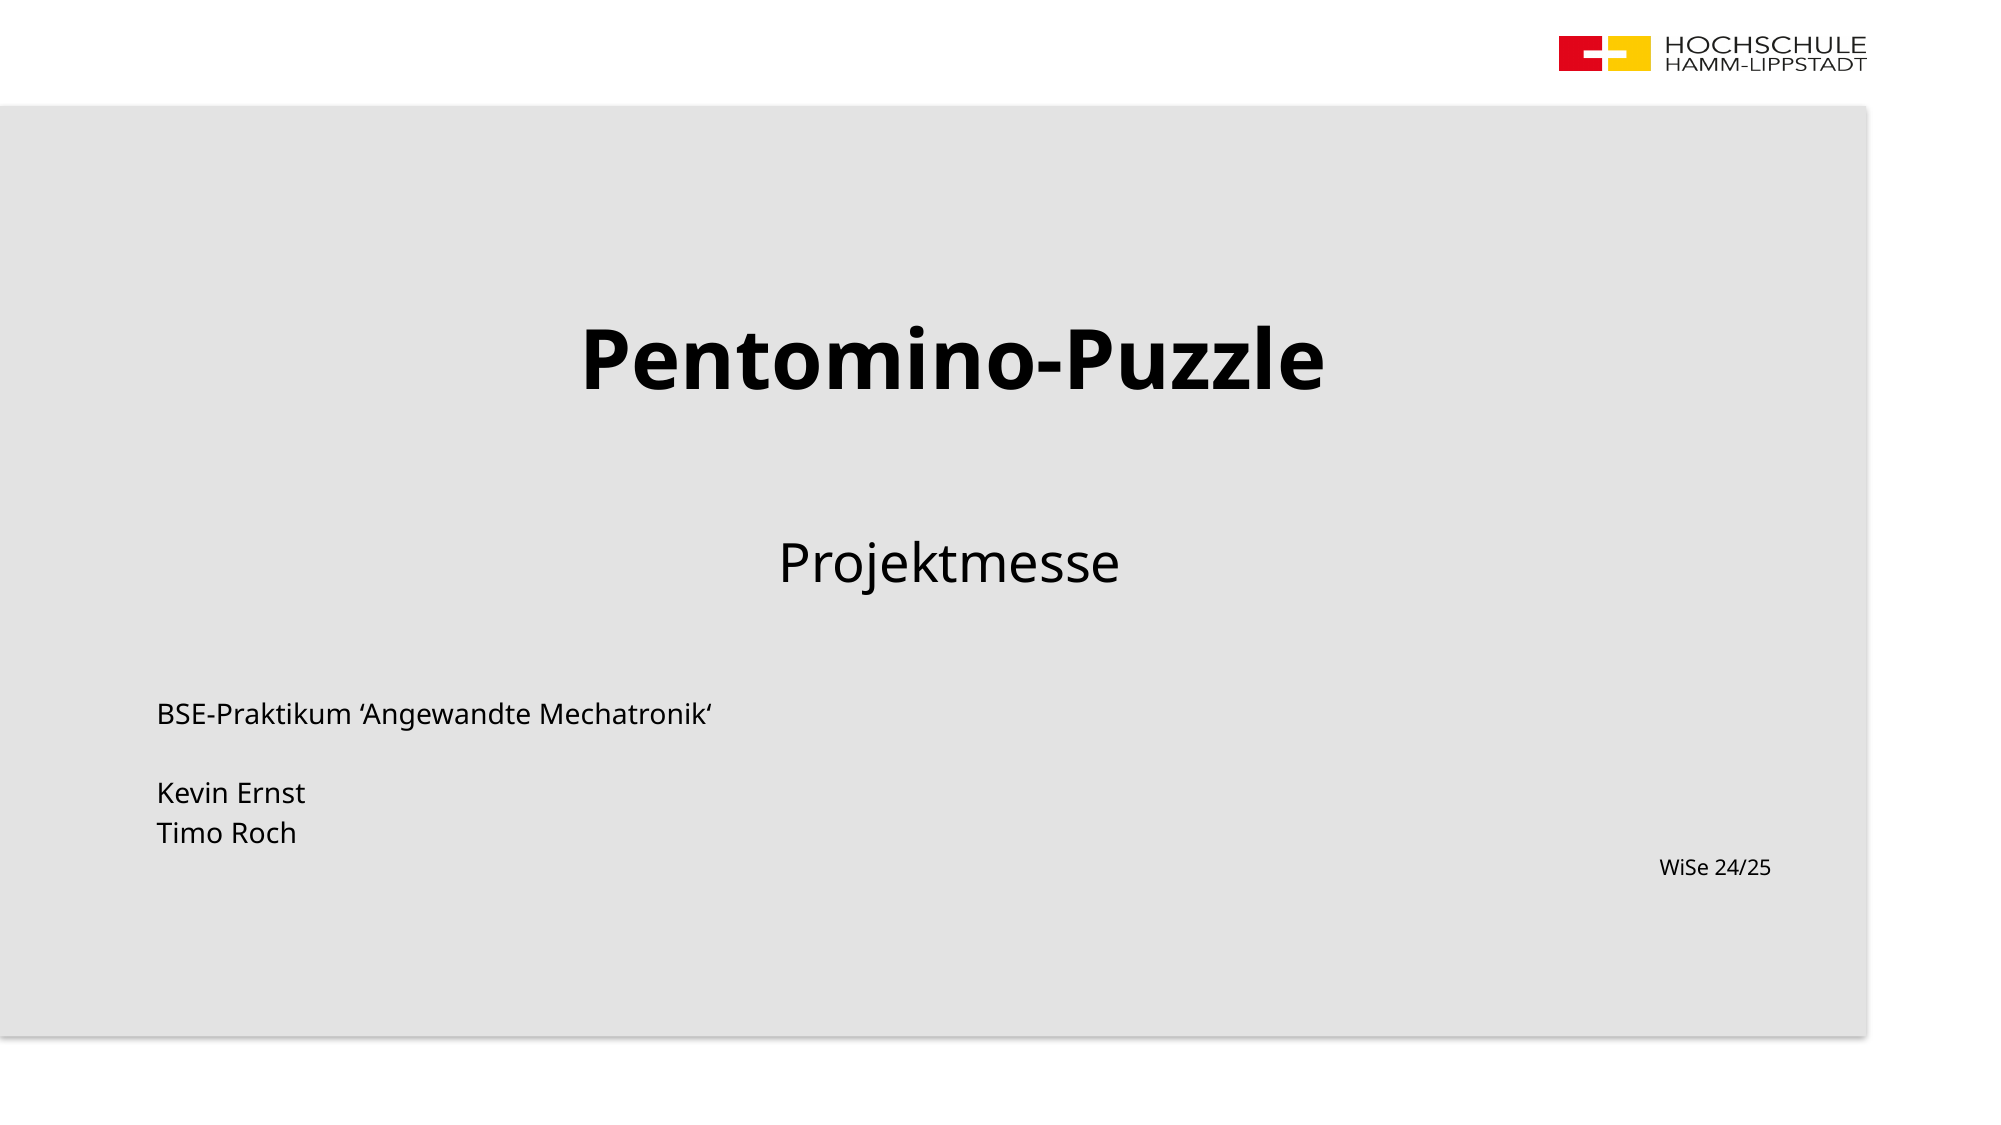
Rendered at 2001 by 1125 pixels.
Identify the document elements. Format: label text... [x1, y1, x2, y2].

picture [1559, 36, 1867, 71]
title Pentomino-Puzzle [141, 236, 1787, 478]
subtitle Projektmesse BSE-Praktikum ‘Angewandte Mechatronik‘ Kevin Ernst Timo Roch WiSe 24/25 [141, 521, 1787, 891]
